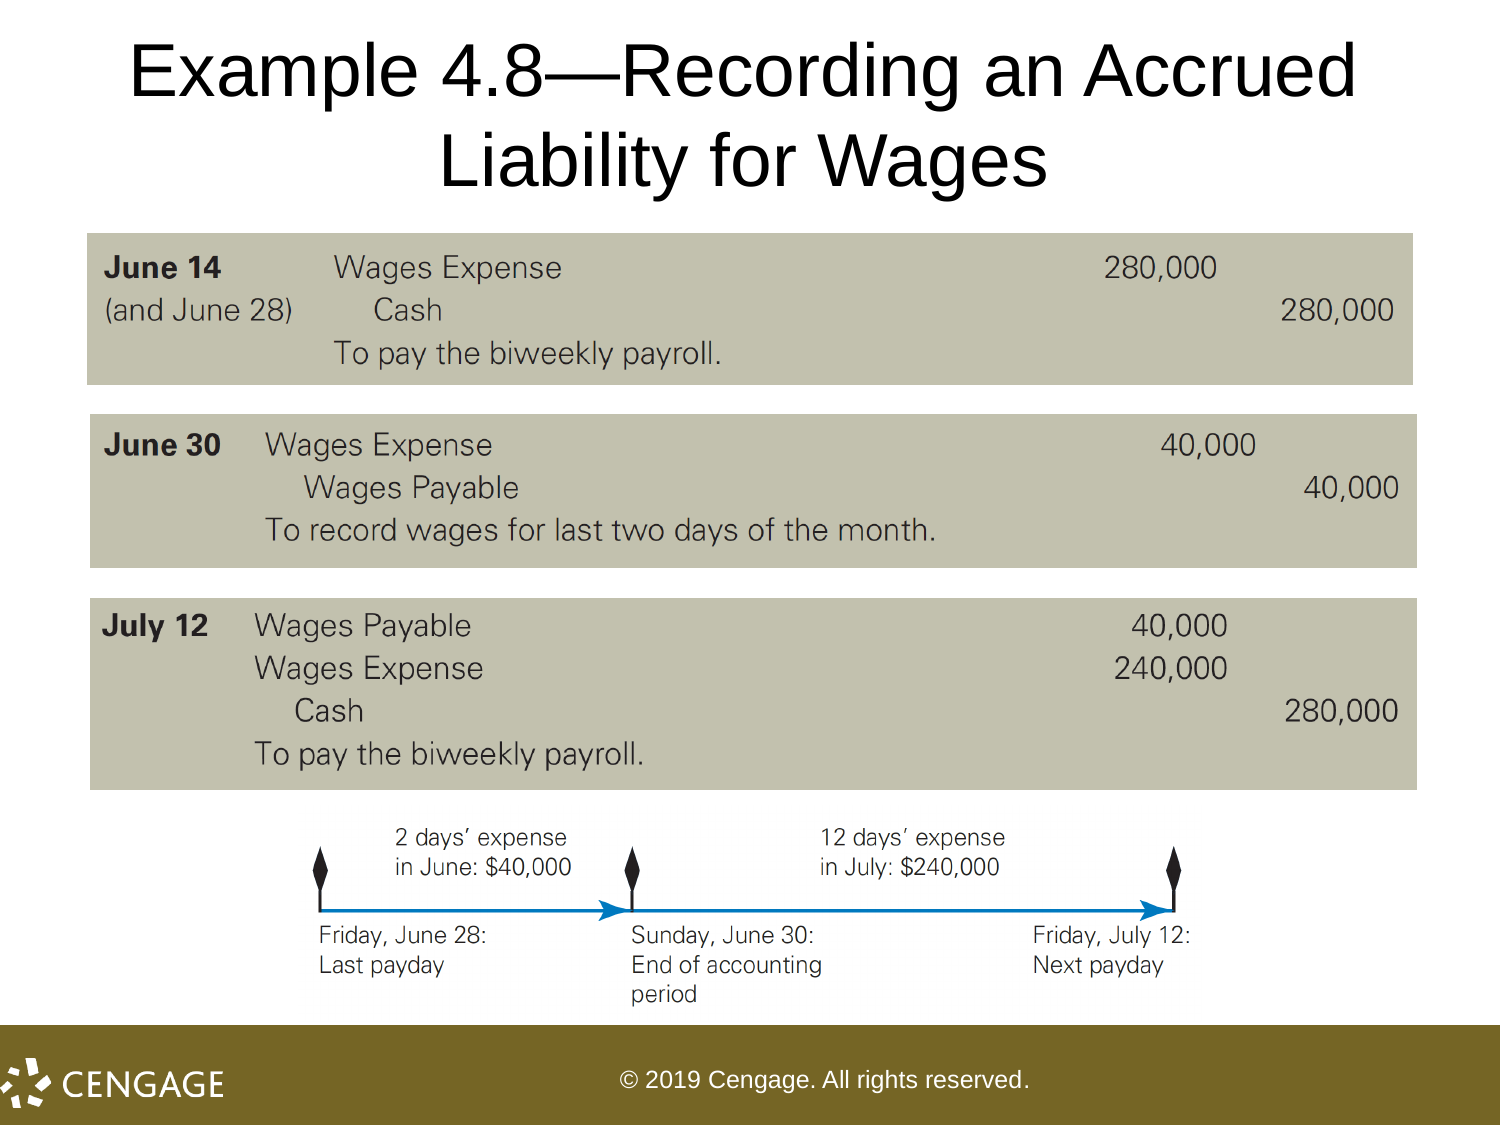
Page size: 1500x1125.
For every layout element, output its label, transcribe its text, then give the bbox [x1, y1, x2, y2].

picture [86, 233, 1414, 385]
picture [297, 805, 1203, 1022]
title Example 4.8—Recording an Accrued Liability for Wages [16, 17, 1472, 205]
picture [0, 1058, 223, 1108]
picture [90, 598, 1417, 791]
picture [90, 414, 1417, 569]
